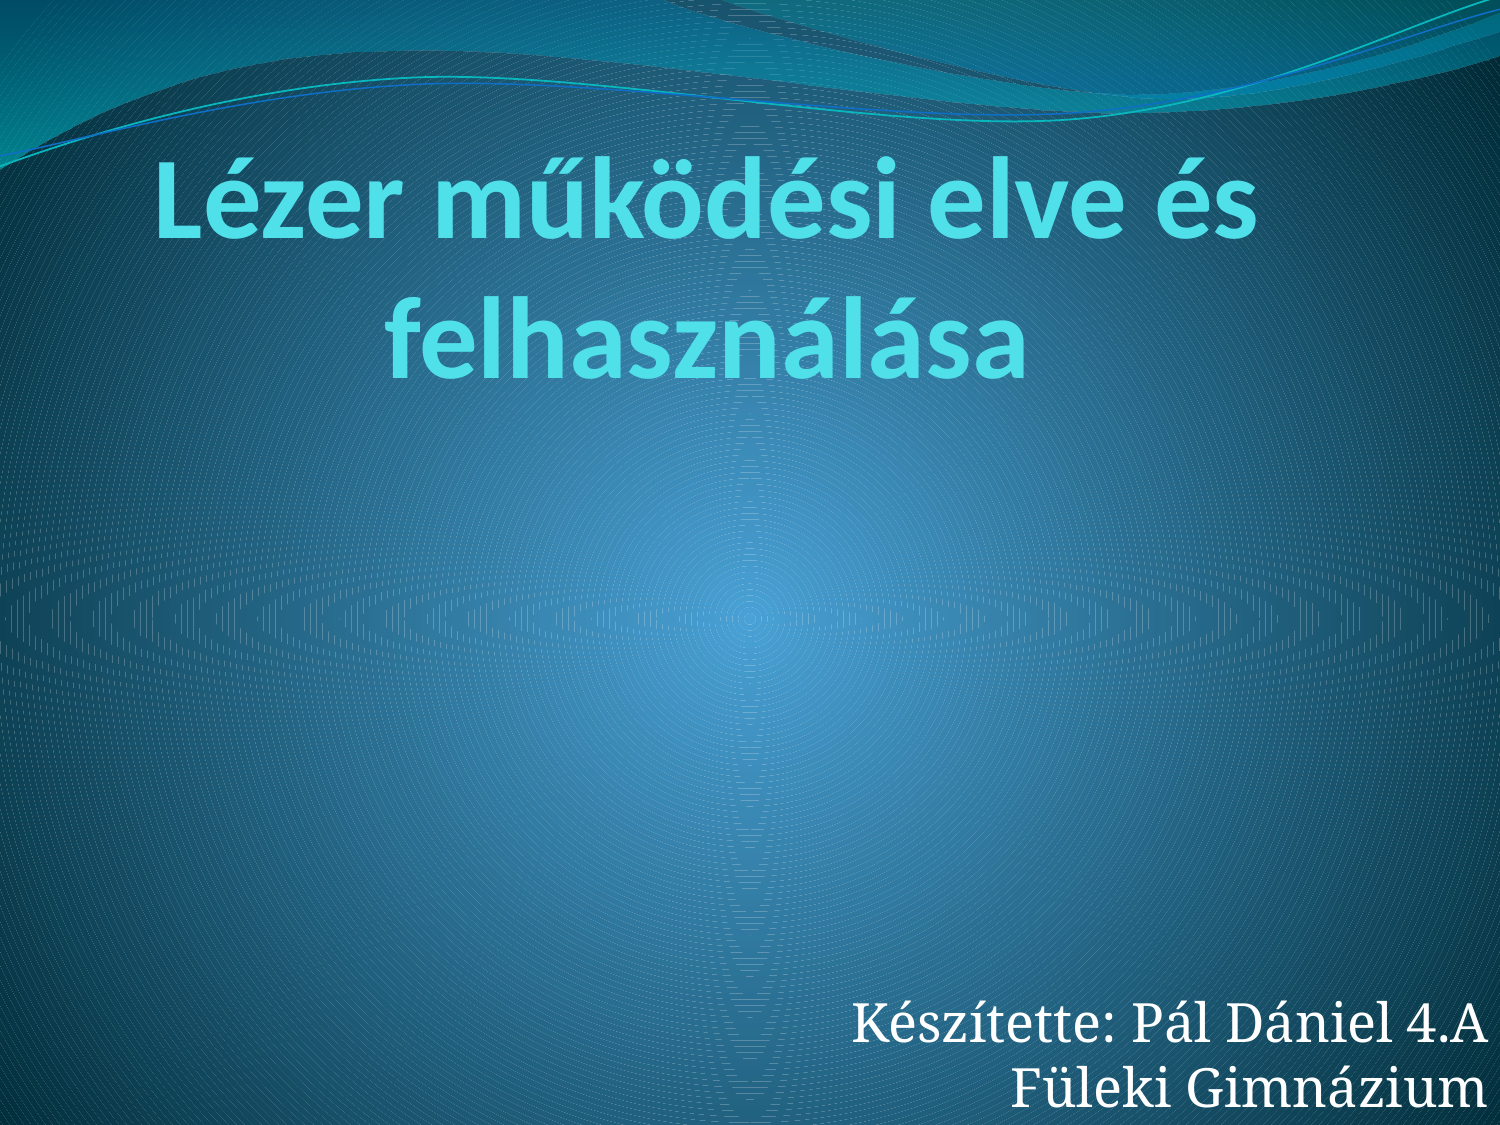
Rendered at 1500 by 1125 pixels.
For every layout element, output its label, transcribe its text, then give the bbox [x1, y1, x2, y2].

title Lézer működési elve és felhasználása [64, 101, 1353, 402]
subtitle Készítette: Pál Dániel 4.A Füleki Gimnázium [211, 981, 1500, 1125]
